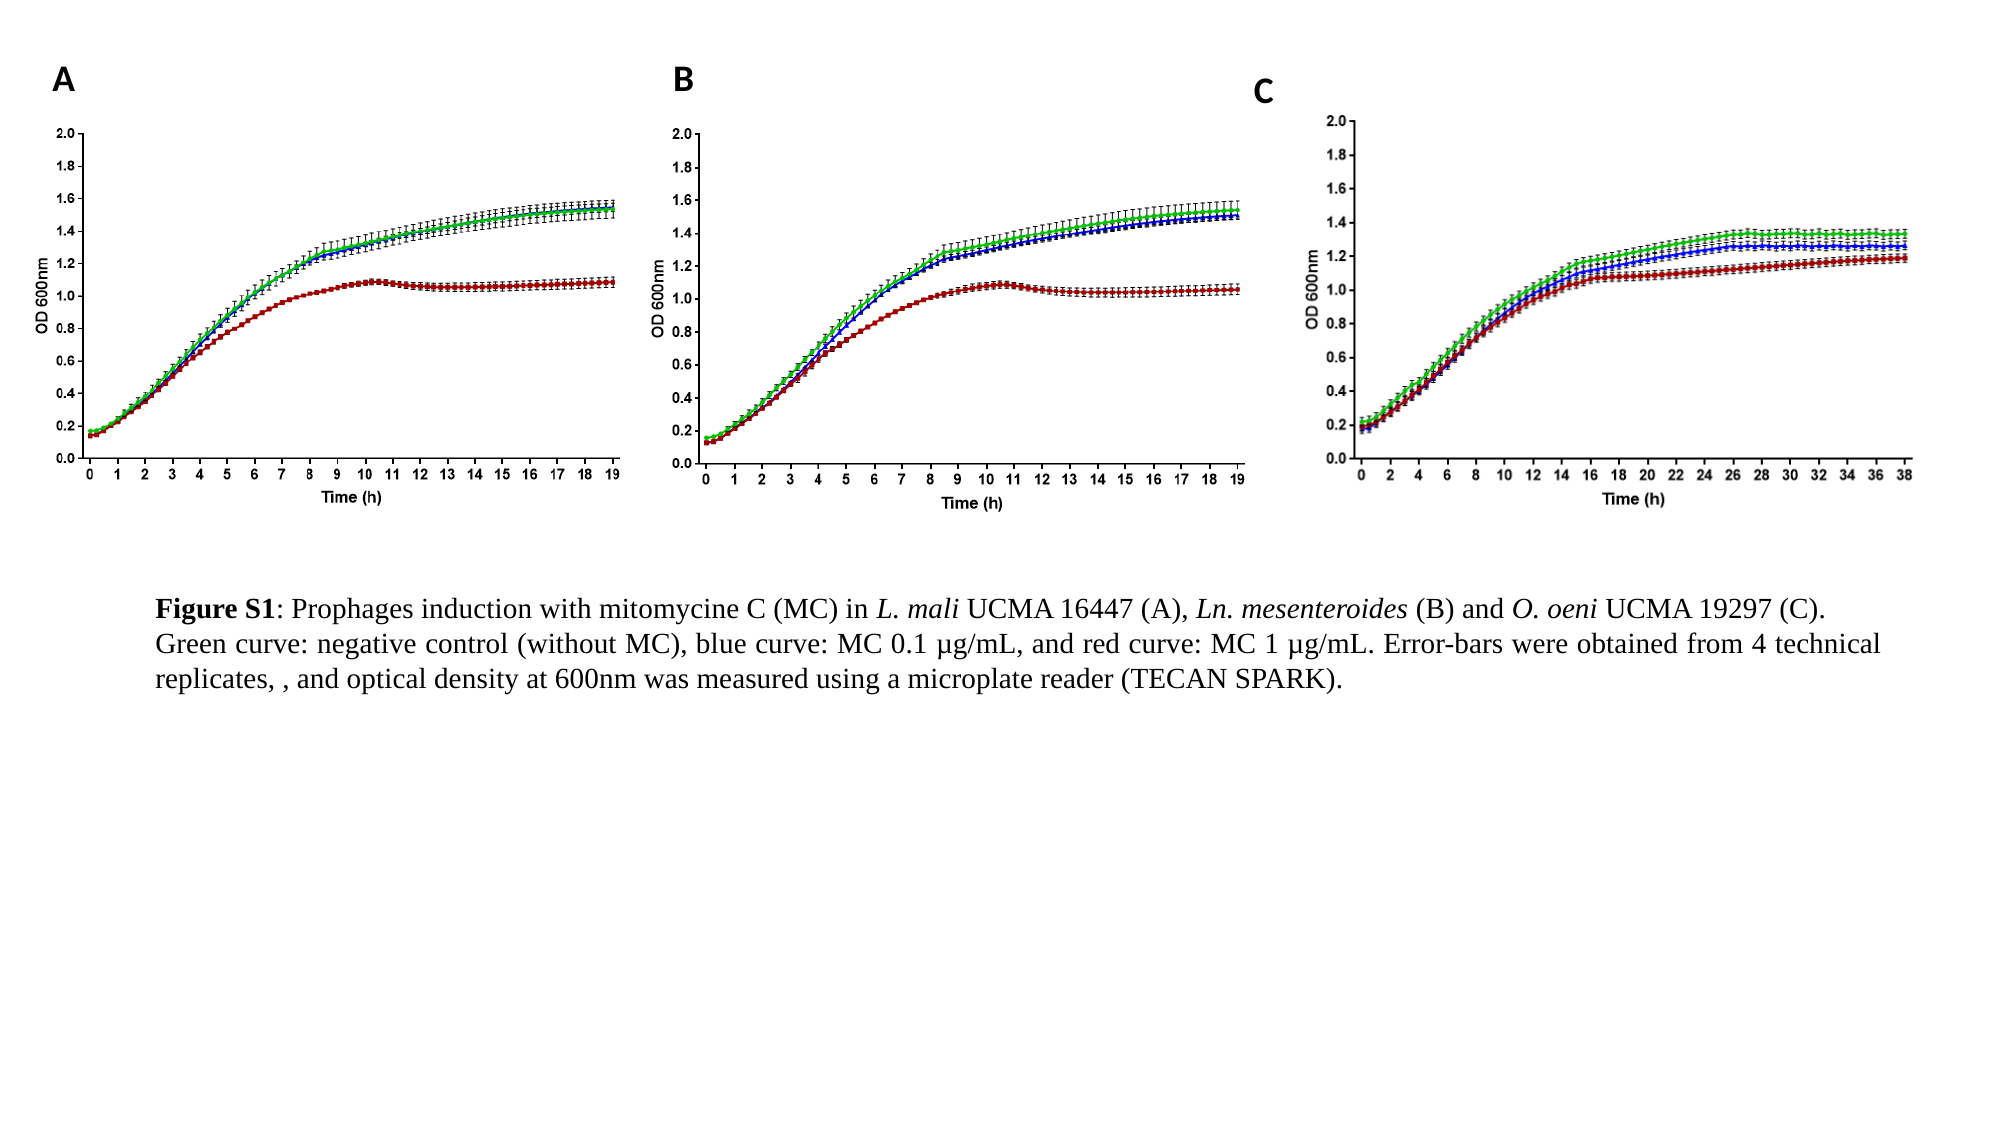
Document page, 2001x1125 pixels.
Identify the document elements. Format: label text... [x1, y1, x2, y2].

text_box Figure S1: Prophages induction with mitomycine C (MC) in L. mali UCMA 16447 (A), Ln. mesenteroides (B) and O. oeni UCMA 19297 (C). Green curve: negative control (without MC), blue curve: MC 0.1 µg/mL, and red curve: MC 1 µg/mL. Error-bars were obtained from 4 technical replicates, , and optical density at 600nm was measured using a microplate reader (TECAN SPARK). [140, 582, 1899, 702]
text_box B [658, 47, 739, 107]
picture [0, 107, 1962, 523]
text_box C [1239, 58, 1320, 119]
text_box A [37, 47, 118, 107]
